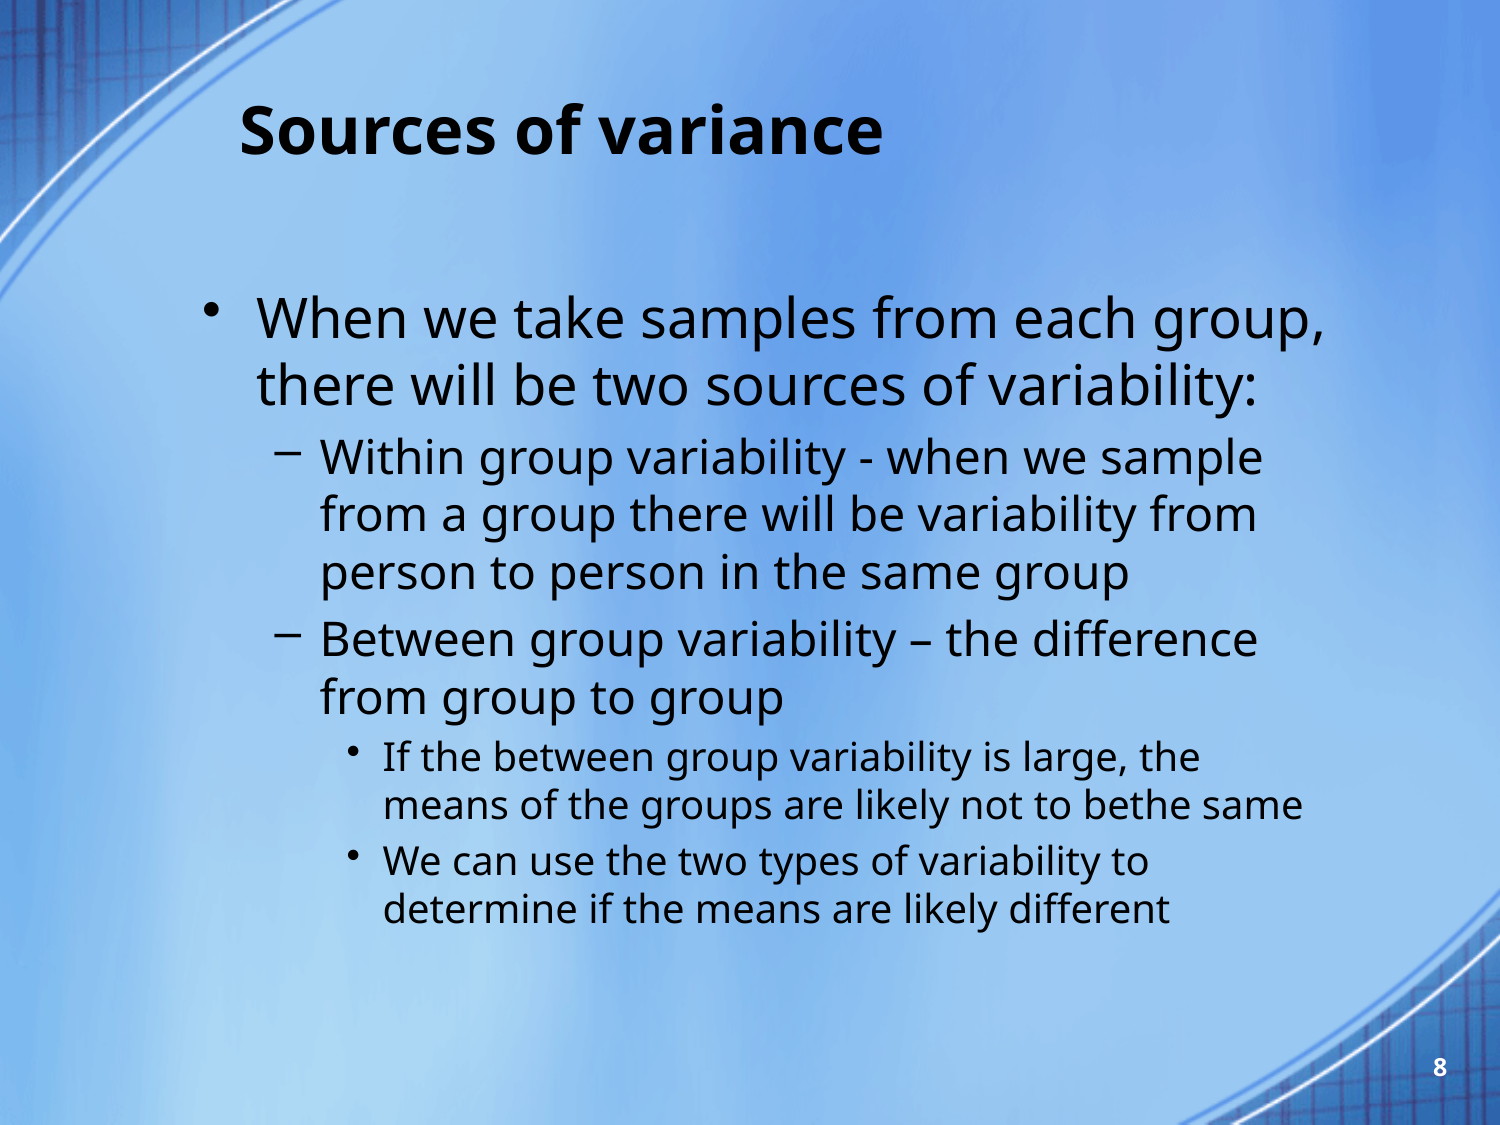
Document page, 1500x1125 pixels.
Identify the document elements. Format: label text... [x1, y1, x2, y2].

title Sources of variance [224, 62, 1351, 176]
slide_number 8 [1149, 1037, 1463, 1100]
picture [0, 0, 1500, 1125]
list When we take samples from each group, there will be two sources of variability: Within group variability - when we sample from a group there will be variability from person to person in the same group Between group variability – the difference from group to group If the between group variability is large, the means of the groups are likely not to bethe same We can use the two types of variability to determine if the means are likely different [187, 274, 1351, 1001]
